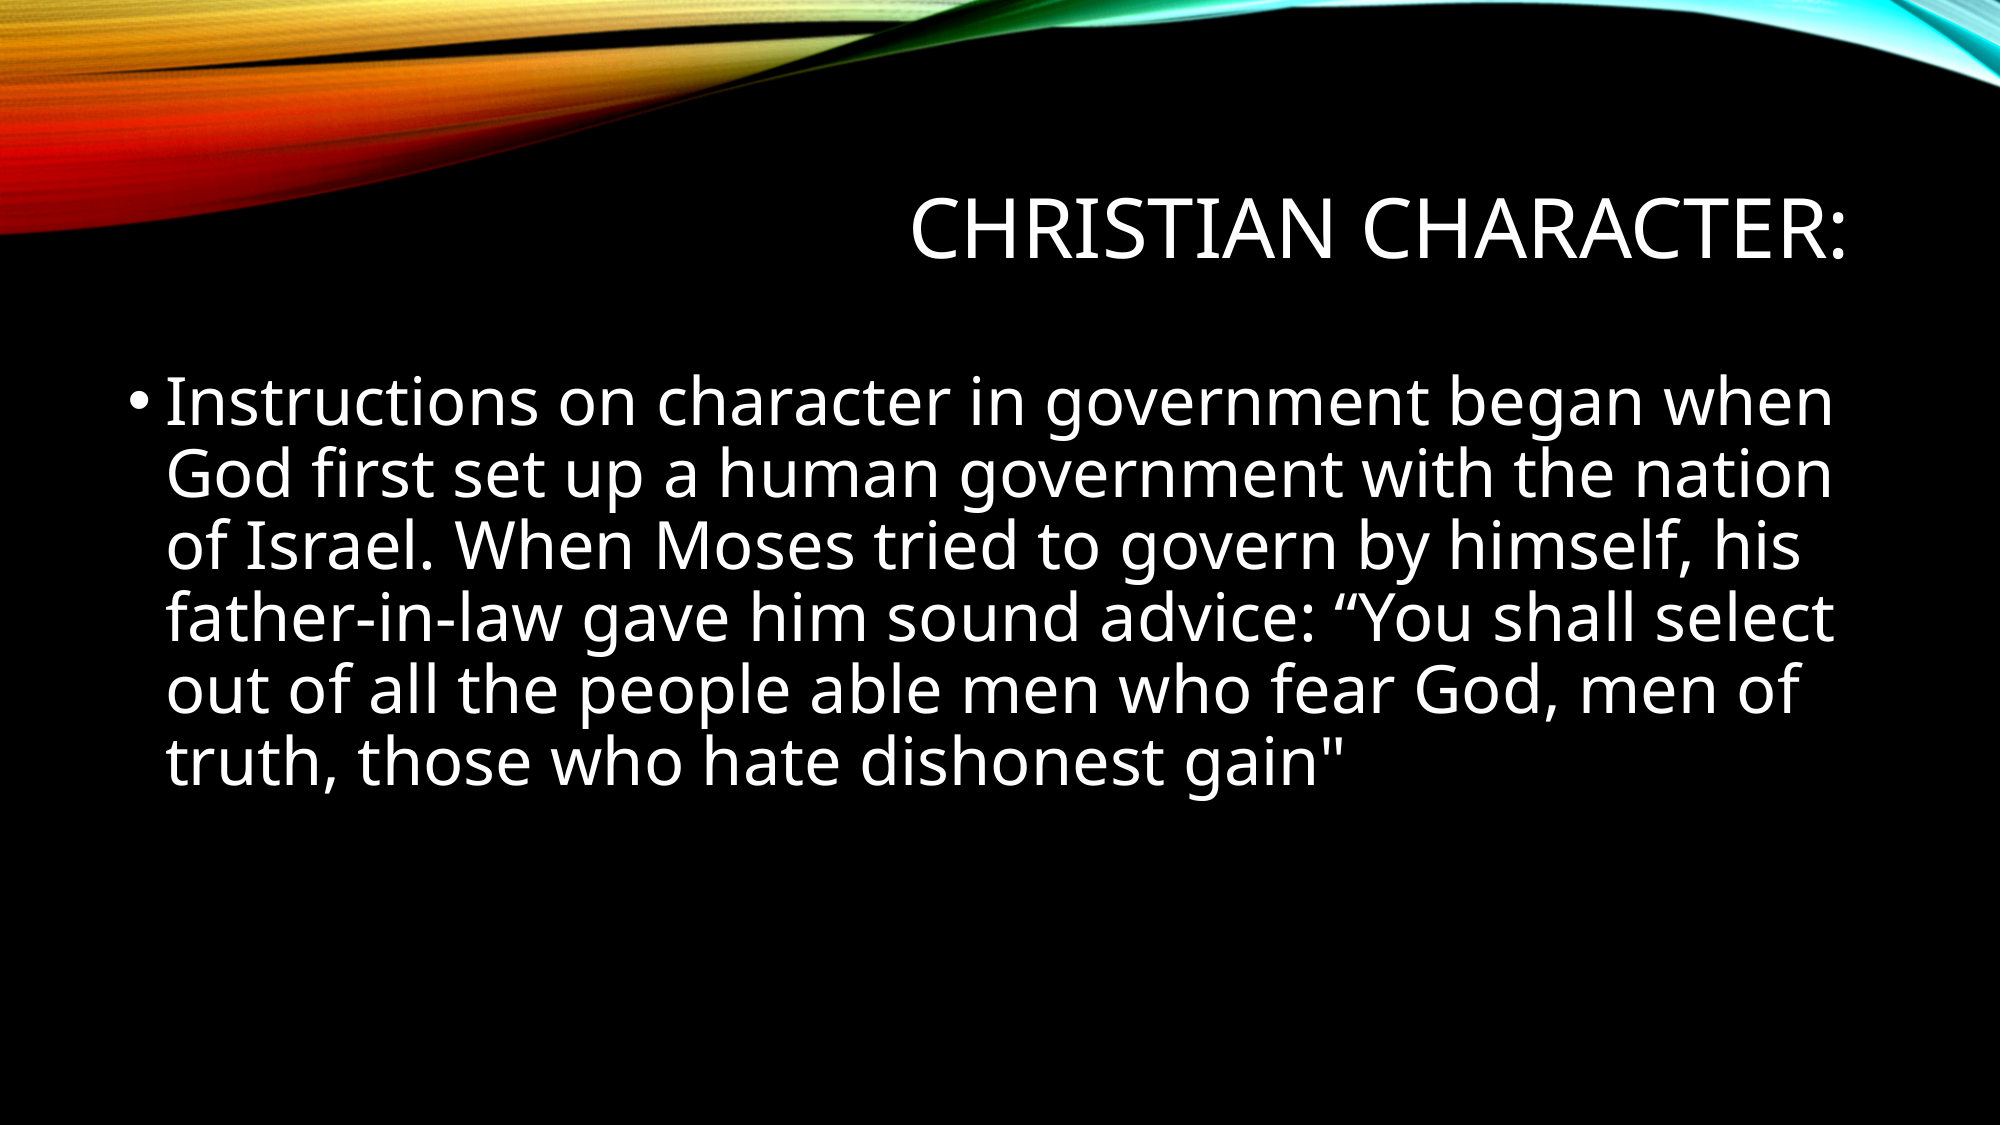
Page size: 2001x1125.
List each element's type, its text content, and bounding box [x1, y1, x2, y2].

title Christian Character: [474, 125, 1888, 338]
list Instructions on character in government began when God first set up a human government with the nation of Israel. When Moses tried to govern by himself, his father-in-law gave him sound advice: “You shall select out of all the people able men who fear God, men of truth, those who hate dishonest gain" [112, 360, 1888, 1021]
picture [0, 0, 2000, 237]
